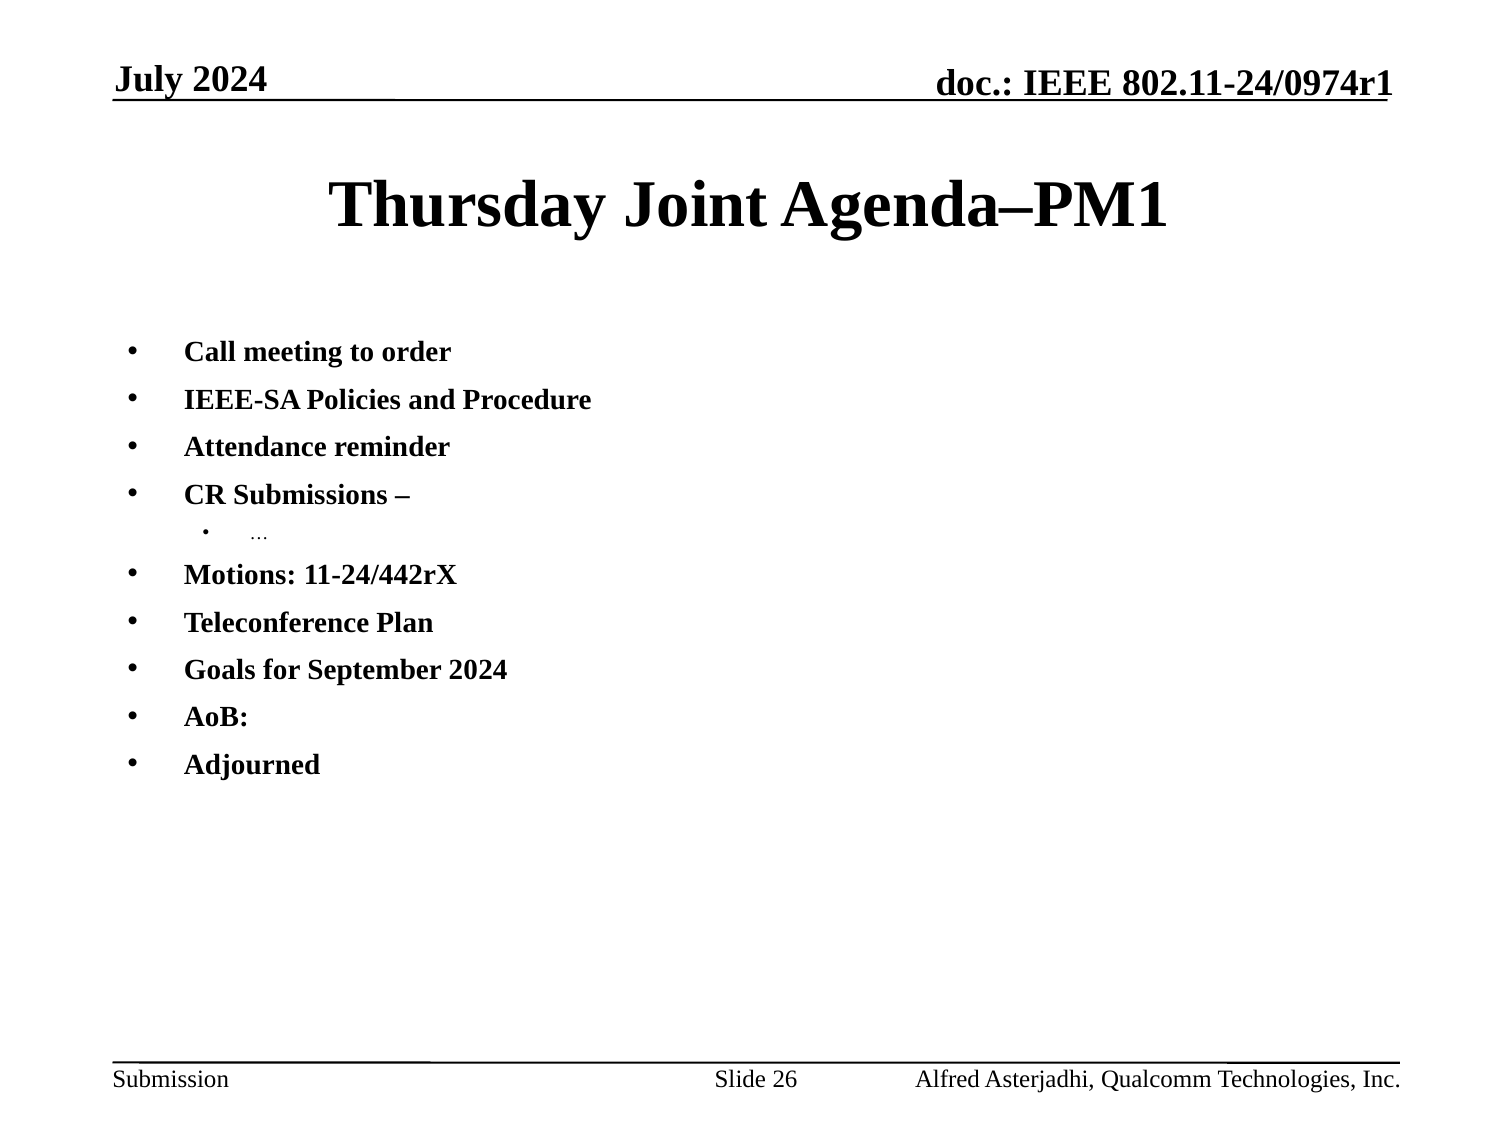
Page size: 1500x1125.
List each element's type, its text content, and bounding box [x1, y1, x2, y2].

slide_number Slide 26 [712, 1061, 800, 1123]
list Call meeting to order IEEE-SA Policies and Procedure Attendance reminder CR Submissions – … Motions: 11-24/442rX Teleconference Plan Goals for September 2024 AoB: Adjourned [112, 324, 1388, 1063]
footer Alfred Asterjadhi, Qualcomm Technologies, Inc. [878, 1061, 1402, 1093]
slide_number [114, 54, 423, 100]
title Thursday Joint Agenda–PM1 [112, 112, 1388, 288]
